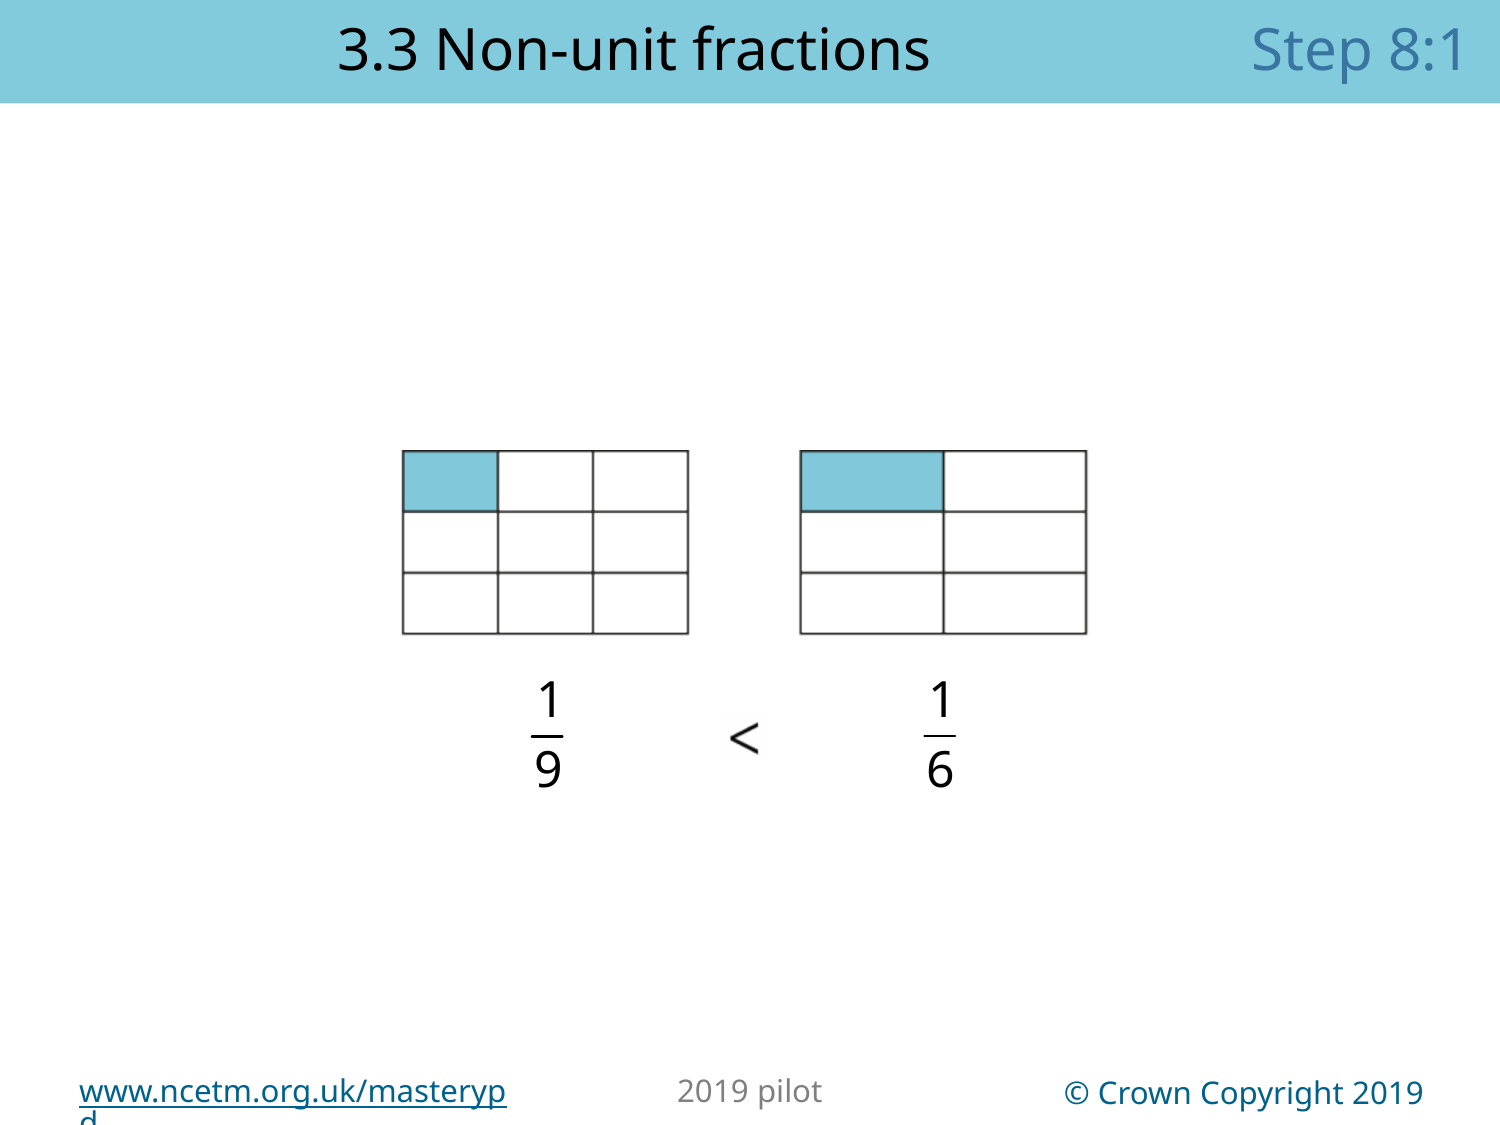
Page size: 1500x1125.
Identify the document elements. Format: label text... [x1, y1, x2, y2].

picture [101, 450, 1399, 675]
picture [723, 715, 768, 760]
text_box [527, 673, 568, 795]
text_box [920, 673, 960, 795]
list 3.3 Non-unit fractions Step 8:1 [0, 0, 1500, 104]
